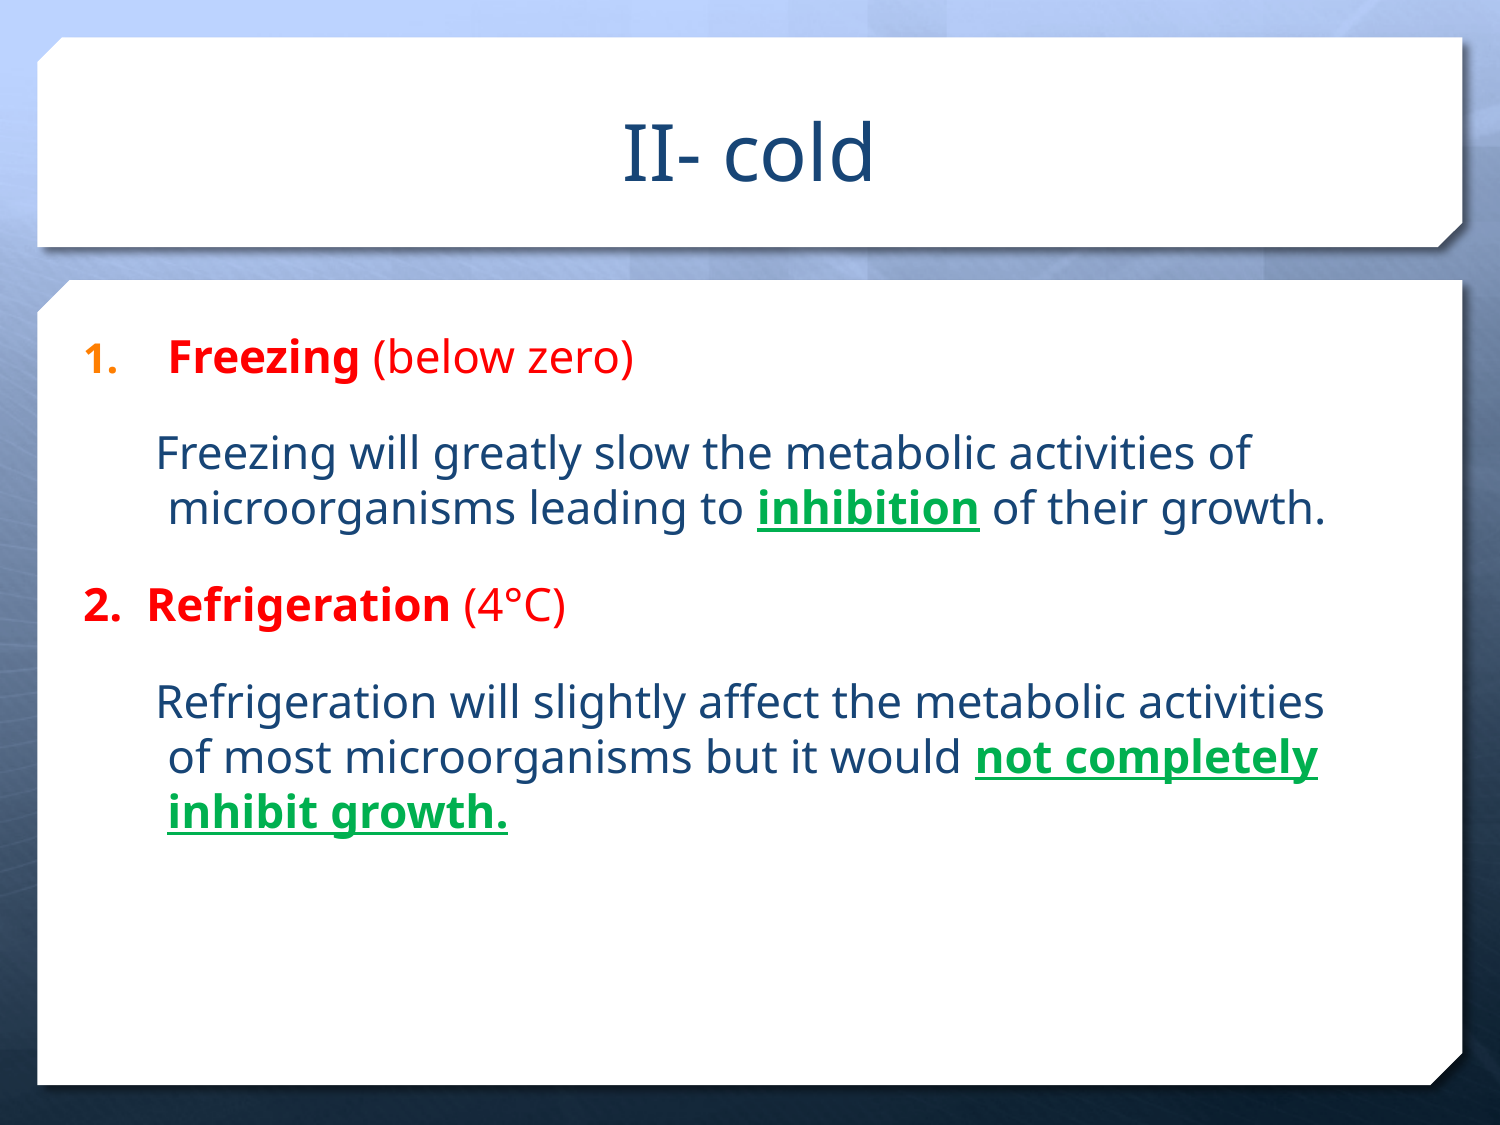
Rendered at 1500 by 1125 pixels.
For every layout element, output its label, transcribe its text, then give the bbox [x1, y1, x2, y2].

title II- cold [127, 48, 1372, 205]
list Freezing (below zero) Freezing will greatly slow the metabolic activities of microorganisms leading to inhibition of their growth. 2. Refrigeration (4°C) Refrigeration will slightly affect the metabolic activities of most microorganisms but it would not completely inhibit growth. [68, 319, 1372, 1069]
